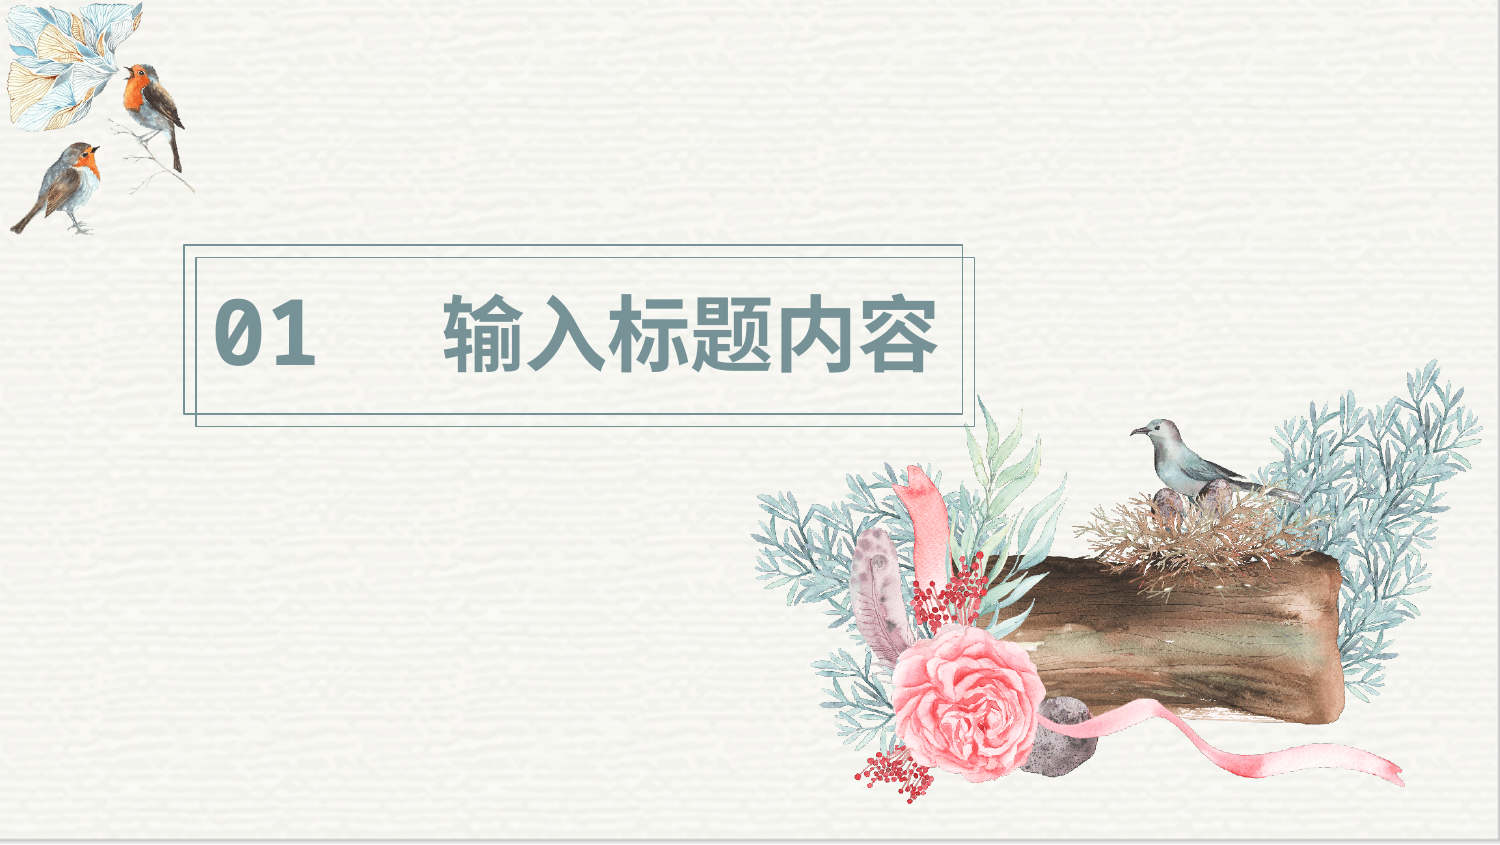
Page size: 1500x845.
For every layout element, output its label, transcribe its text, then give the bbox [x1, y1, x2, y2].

text_box 01 输入标题内容 [976, 266, 983, 357]
text_box [182, 243, 965, 416]
text_box [194, 255, 976, 428]
picture [0, 0, 1500, 844]
